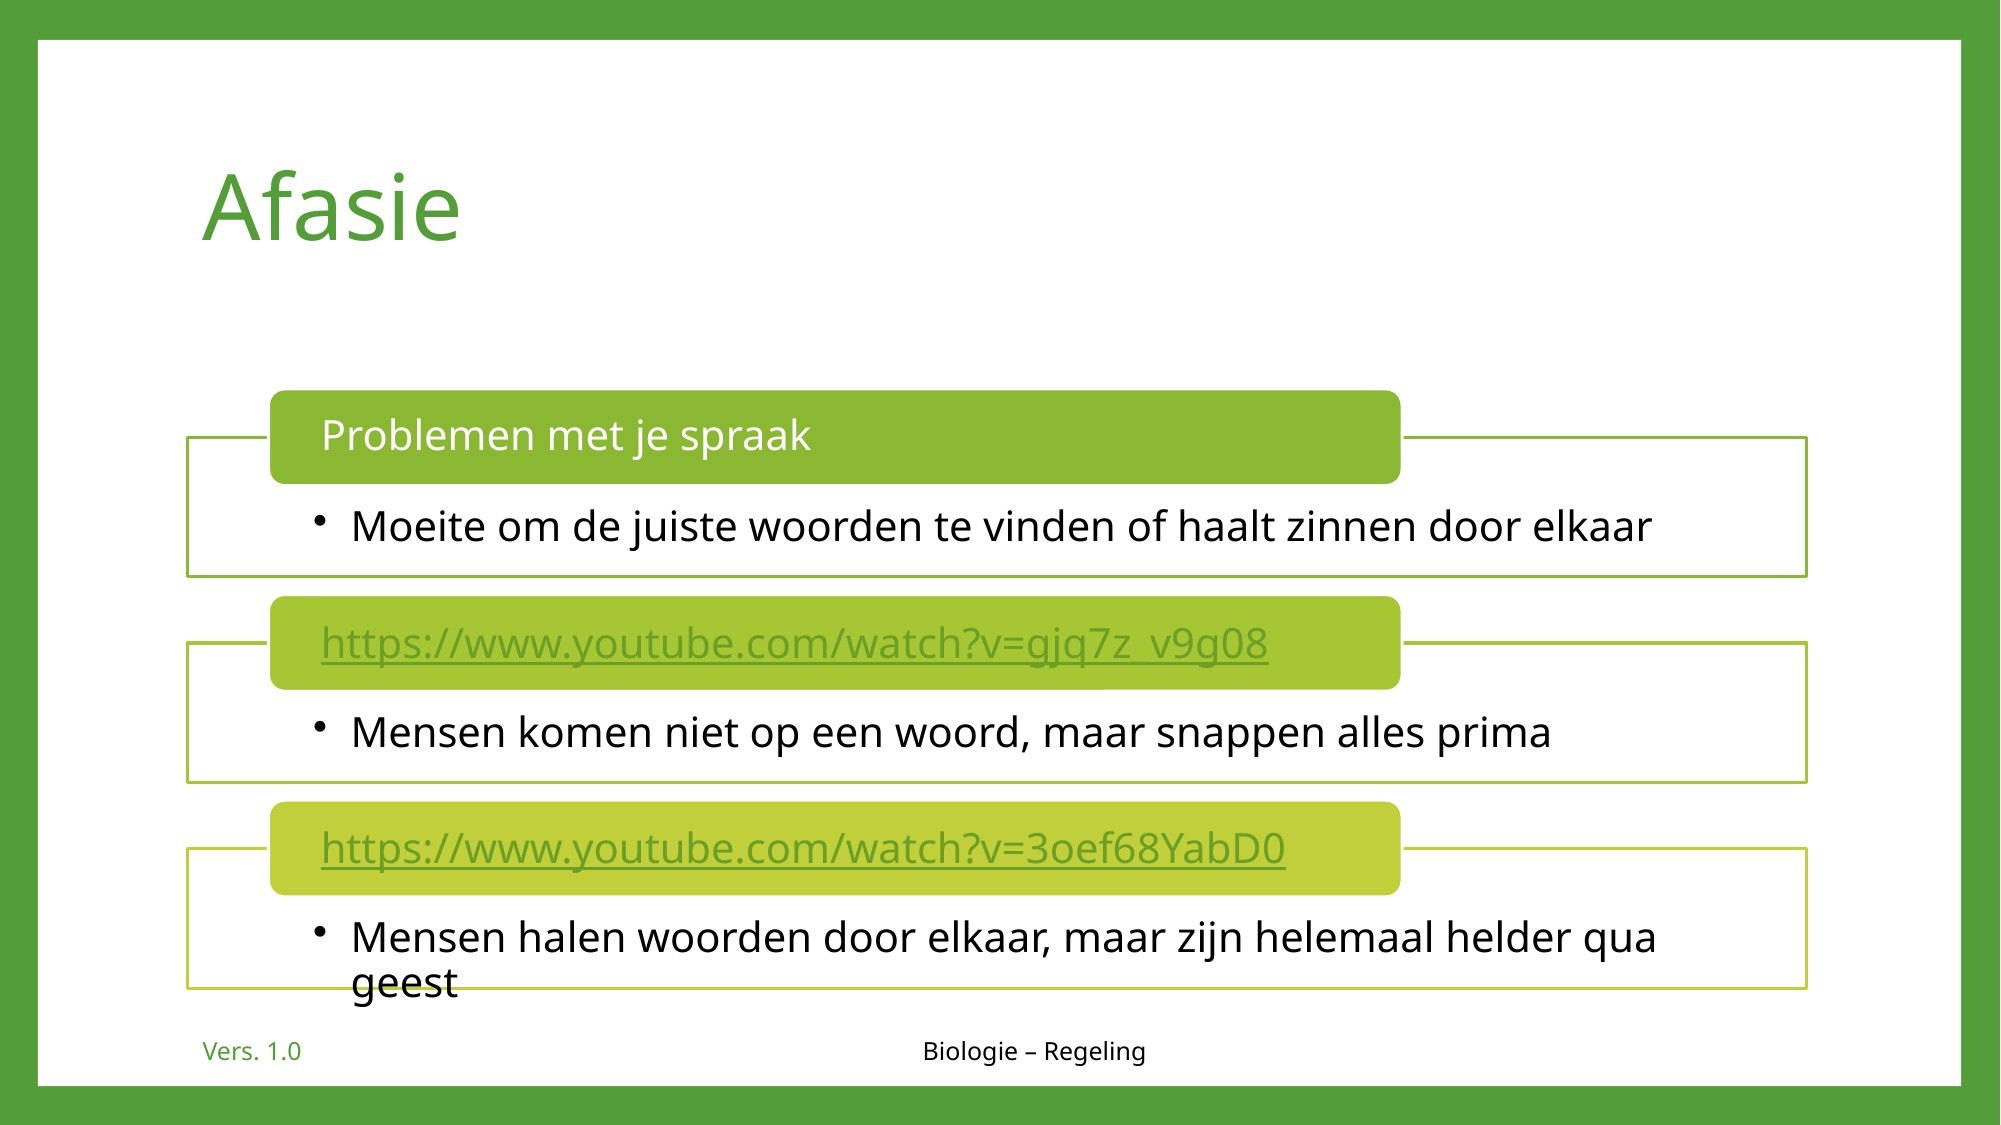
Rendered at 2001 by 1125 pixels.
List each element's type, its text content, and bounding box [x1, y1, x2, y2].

slide_number Vers. 1.0 [187, 1020, 570, 1081]
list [187, 376, 1808, 1001]
title Afasie [187, 99, 1808, 323]
footer Biologie – Regeling [647, 1020, 1422, 1081]
